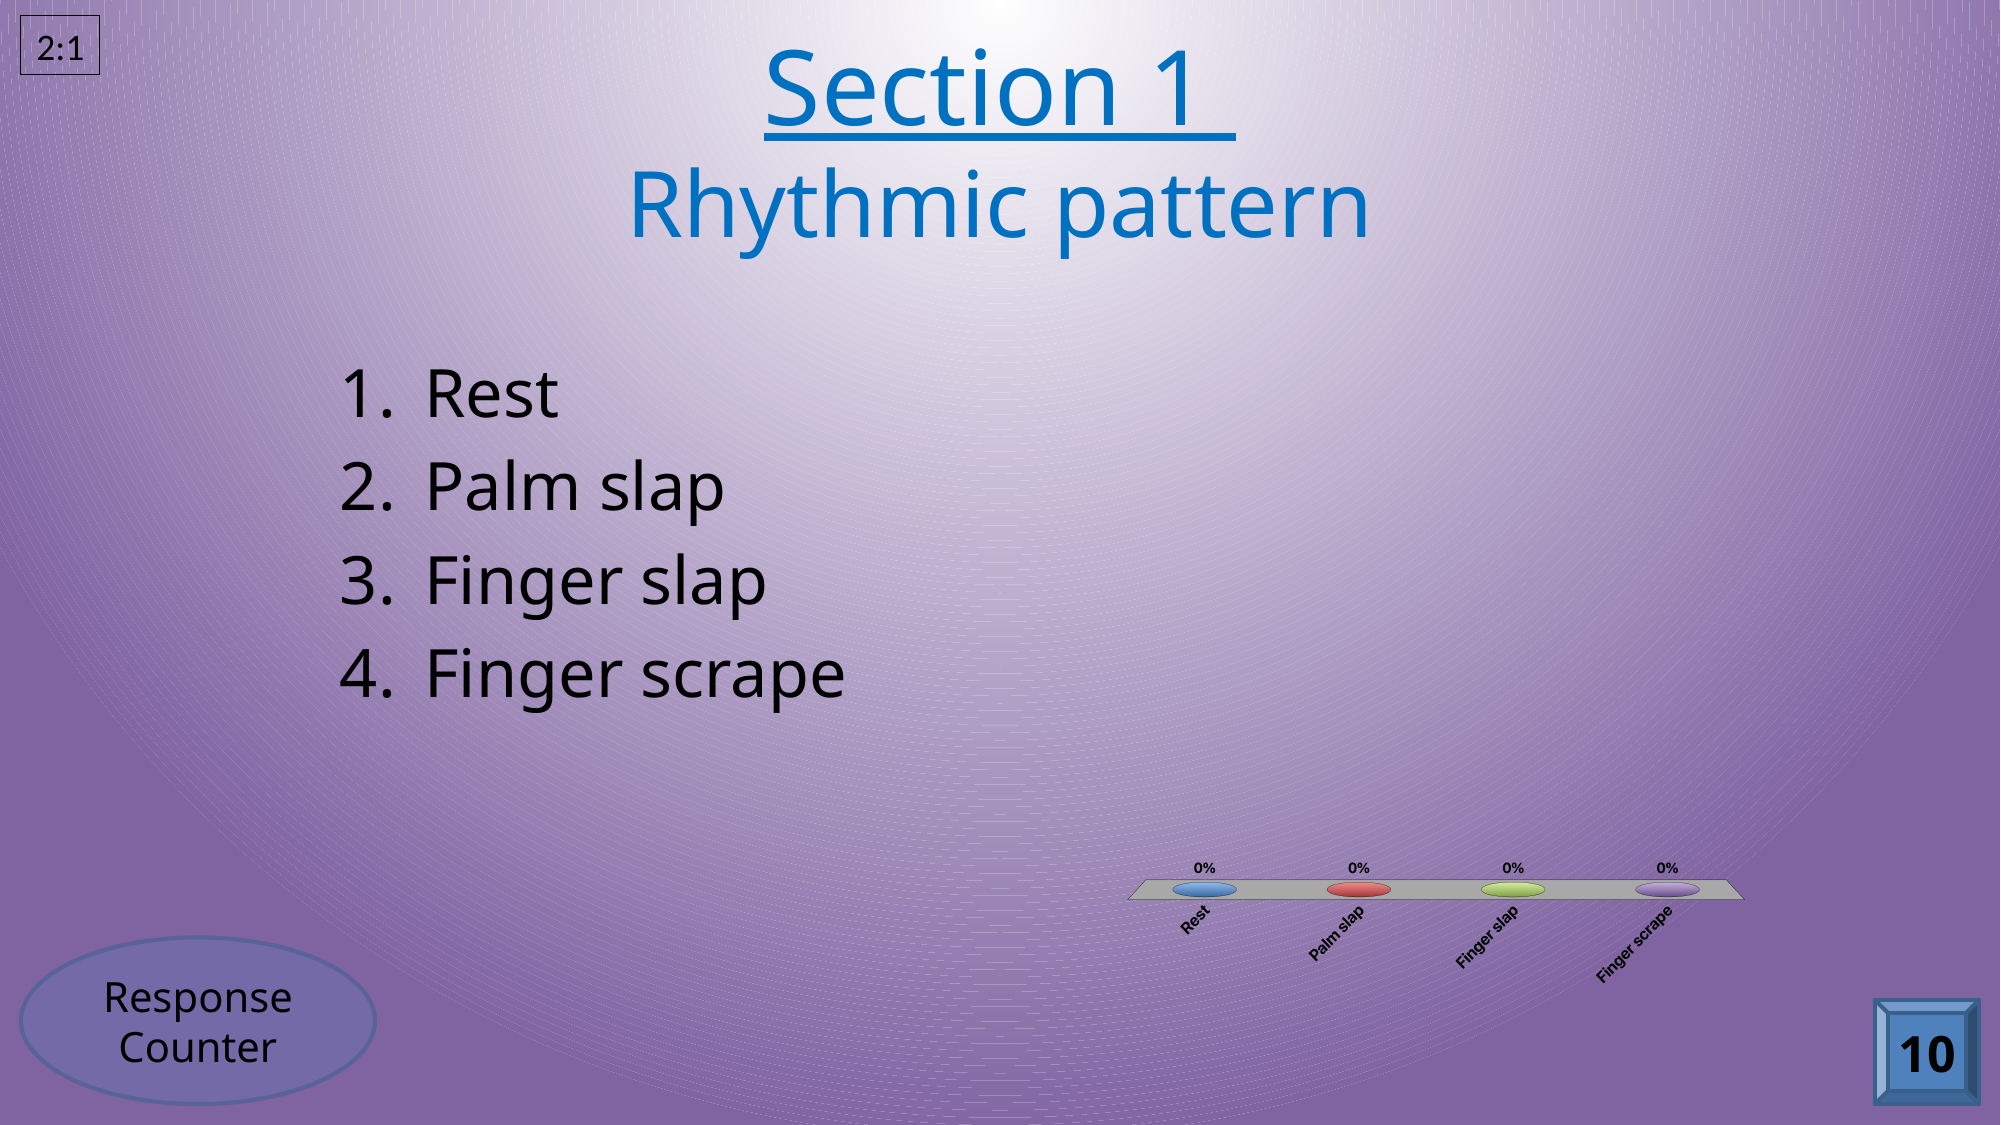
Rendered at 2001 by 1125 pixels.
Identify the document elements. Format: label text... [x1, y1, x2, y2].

text_box 2:1 [20, 15, 100, 75]
title Section 1 Rhythmic pattern [99, 45, 1900, 233]
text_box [1874, 999, 1980, 1105]
picture [1126, 244, 1764, 988]
text_box Response Counter [18, 935, 378, 1107]
list Rest Palm slap Finger slap Finger scrape [324, 343, 1000, 788]
